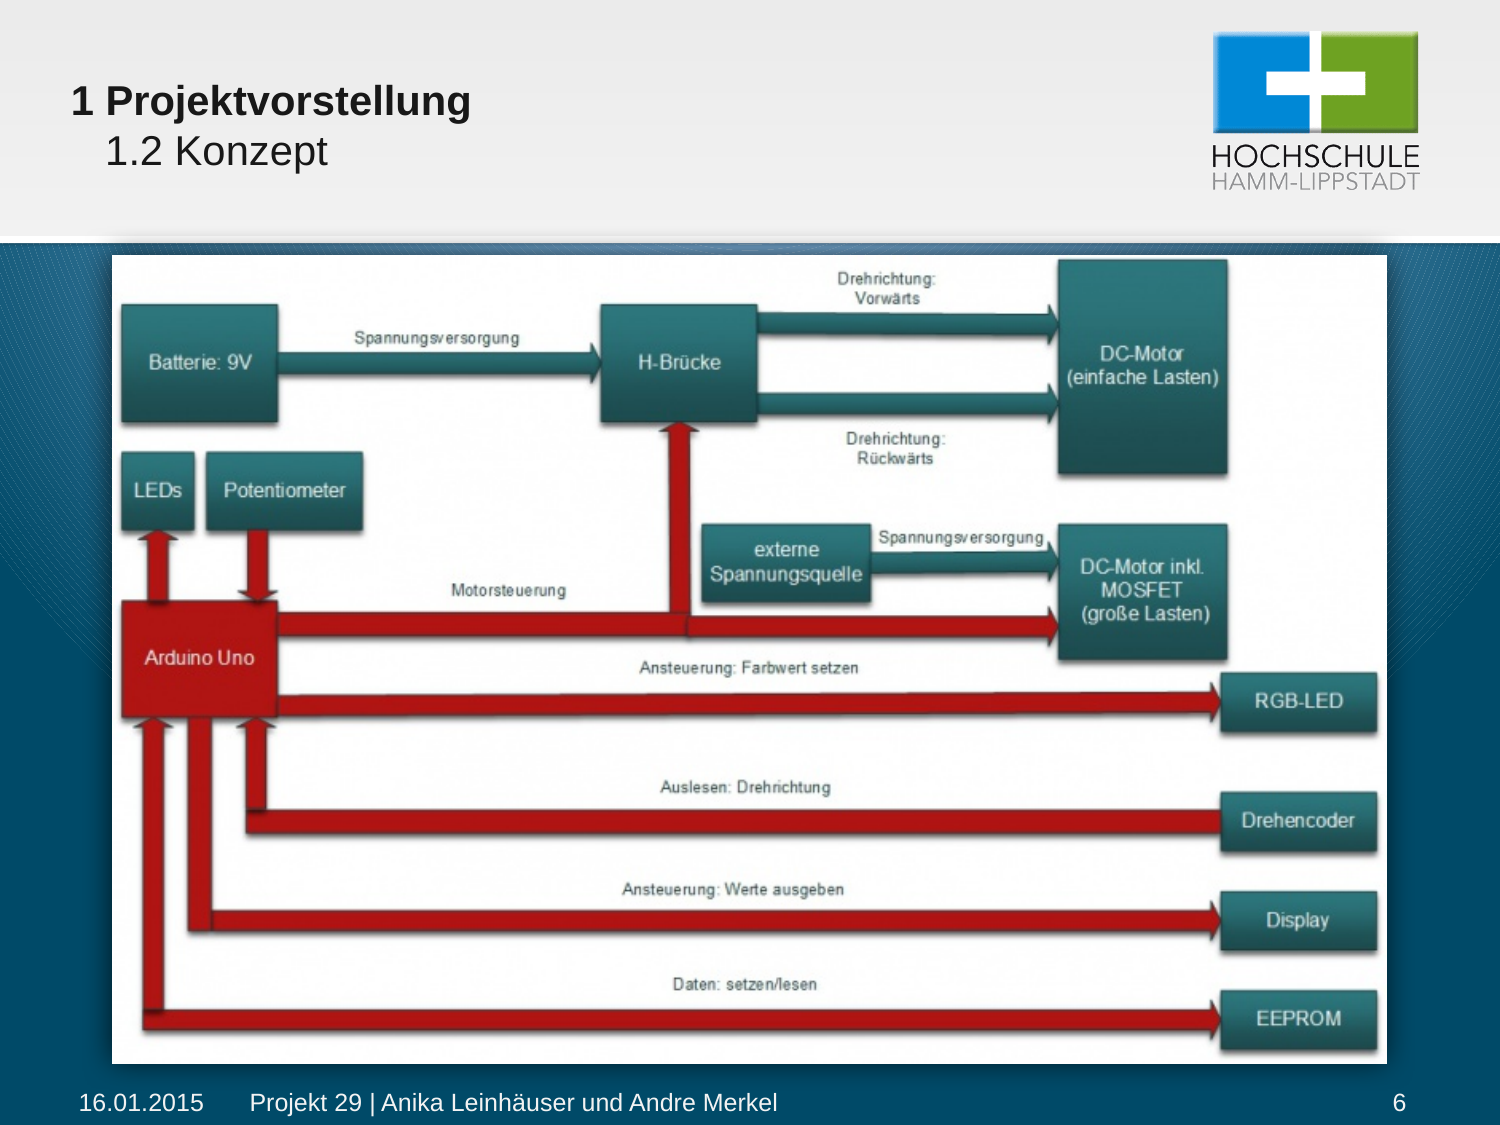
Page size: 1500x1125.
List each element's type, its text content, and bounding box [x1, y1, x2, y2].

slide_number 6 [1300, 1080, 1422, 1117]
footer Projekt 29 | Anika Leinhäuser und Andre Merkel [242, 1080, 922, 1117]
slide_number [70, 1080, 242, 1117]
title 1 Projektvorstellung 1.2 Konzept [70, 23, 1424, 225]
picture [110, 255, 1387, 1063]
